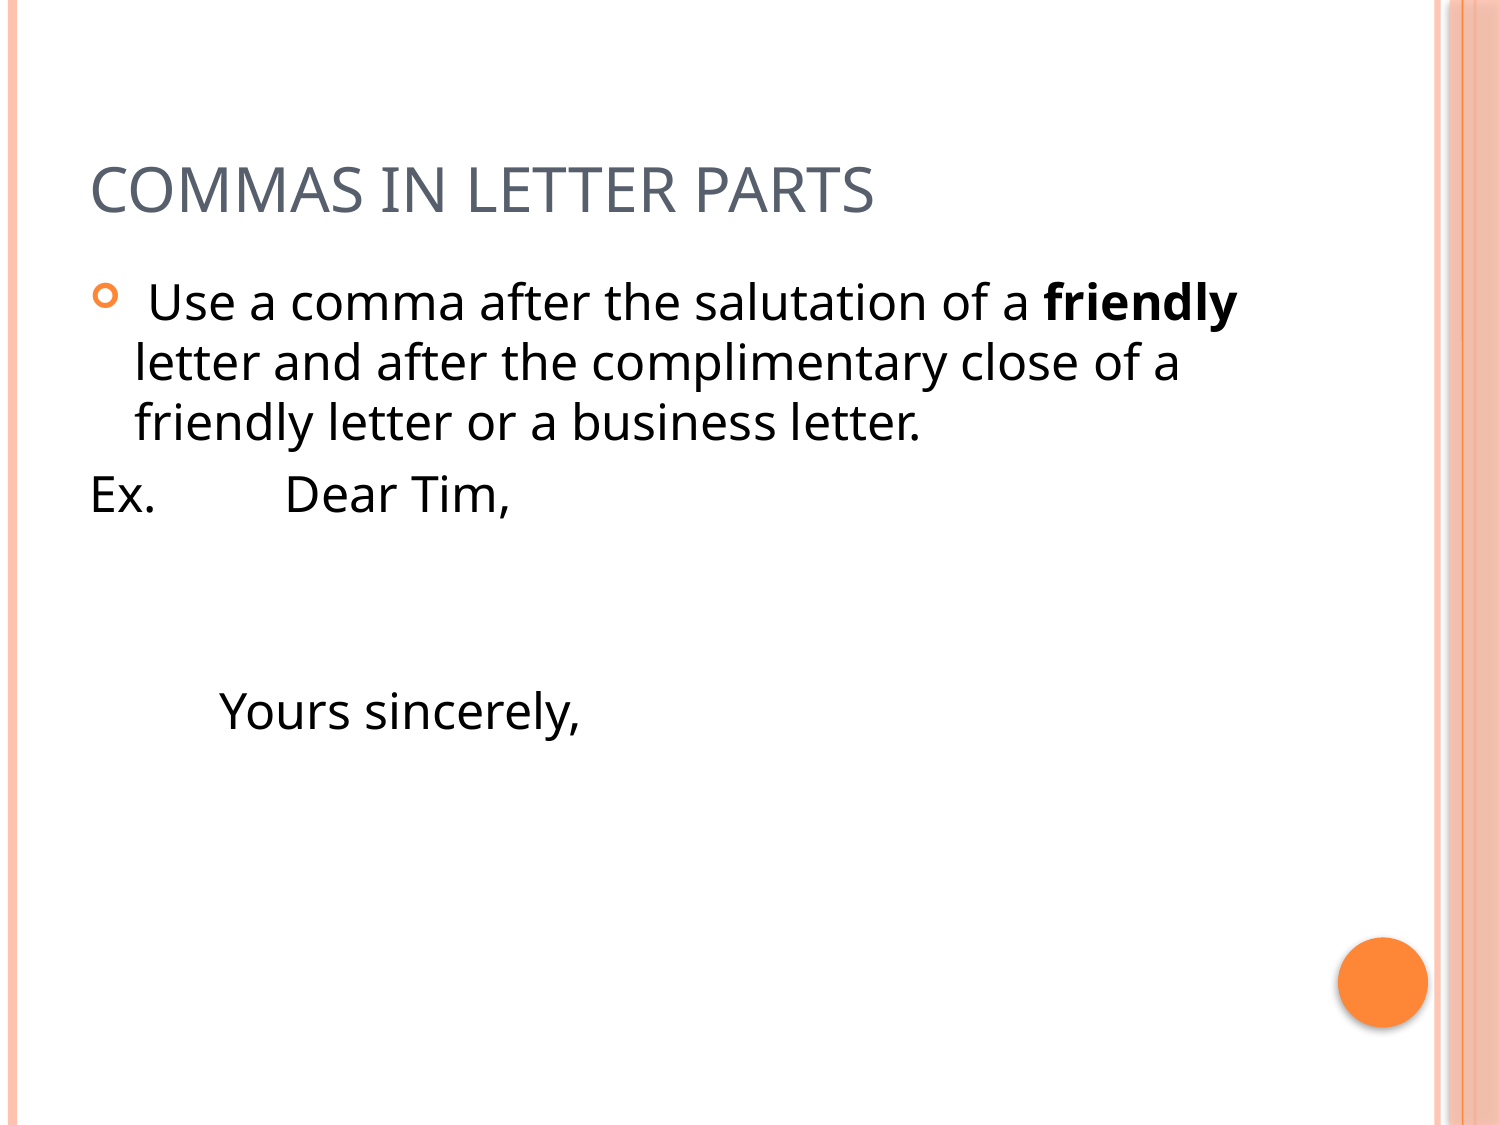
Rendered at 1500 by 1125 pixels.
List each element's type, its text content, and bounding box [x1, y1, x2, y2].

list Use a comma after the salutation of a friendly letter and after the complimentary close of a friendly letter or a business letter. Ex. Dear Tim, Yours sincerely, [75, 262, 1300, 1062]
title Commas in Letter Parts [75, 45, 1300, 233]
